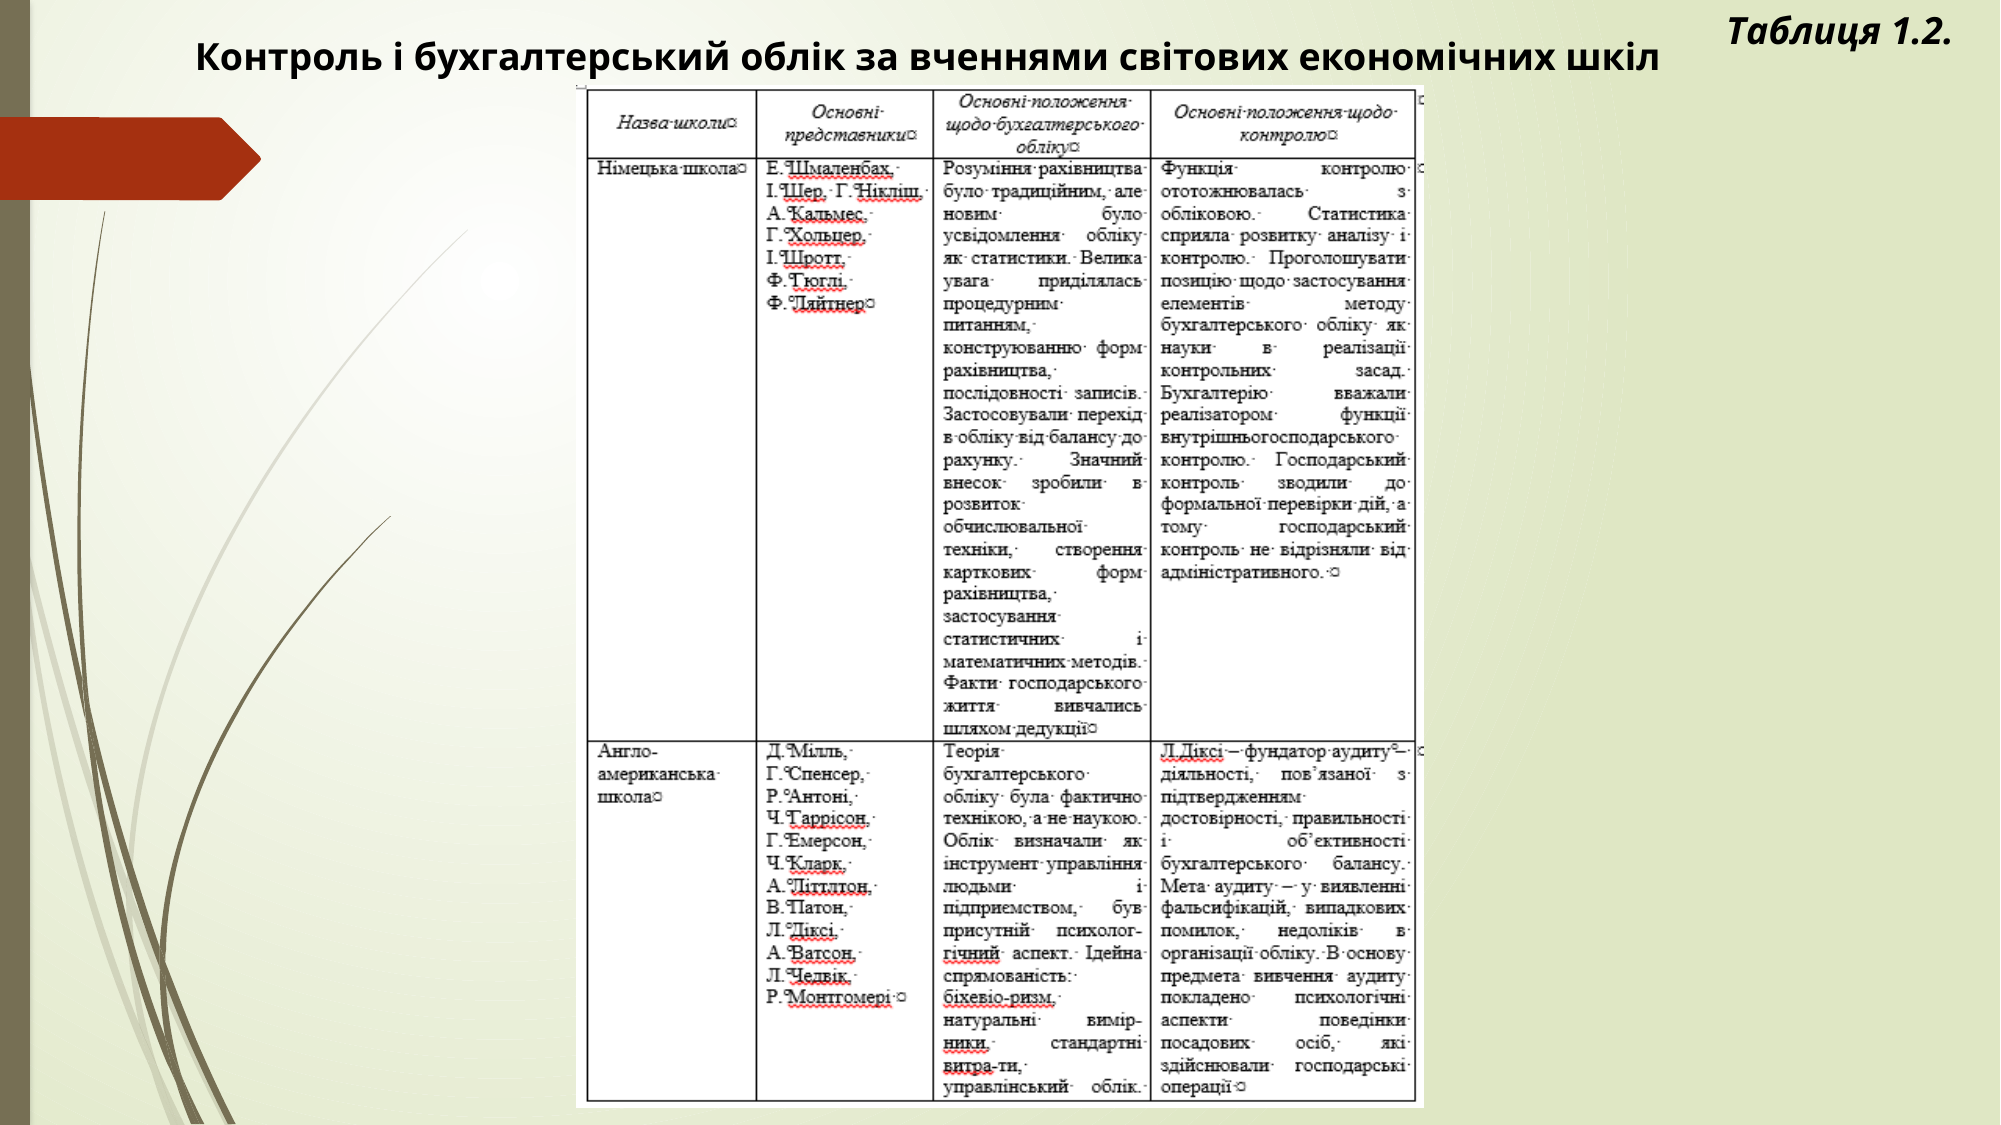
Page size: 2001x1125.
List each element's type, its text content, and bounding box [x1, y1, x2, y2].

picture [576, 85, 1424, 1109]
text_box Контроль і бухгалтерський облік за вченнями світових економічних шкіл [179, 25, 1726, 131]
text_box Таблиця 1.2. [1711, 0, 1986, 60]
